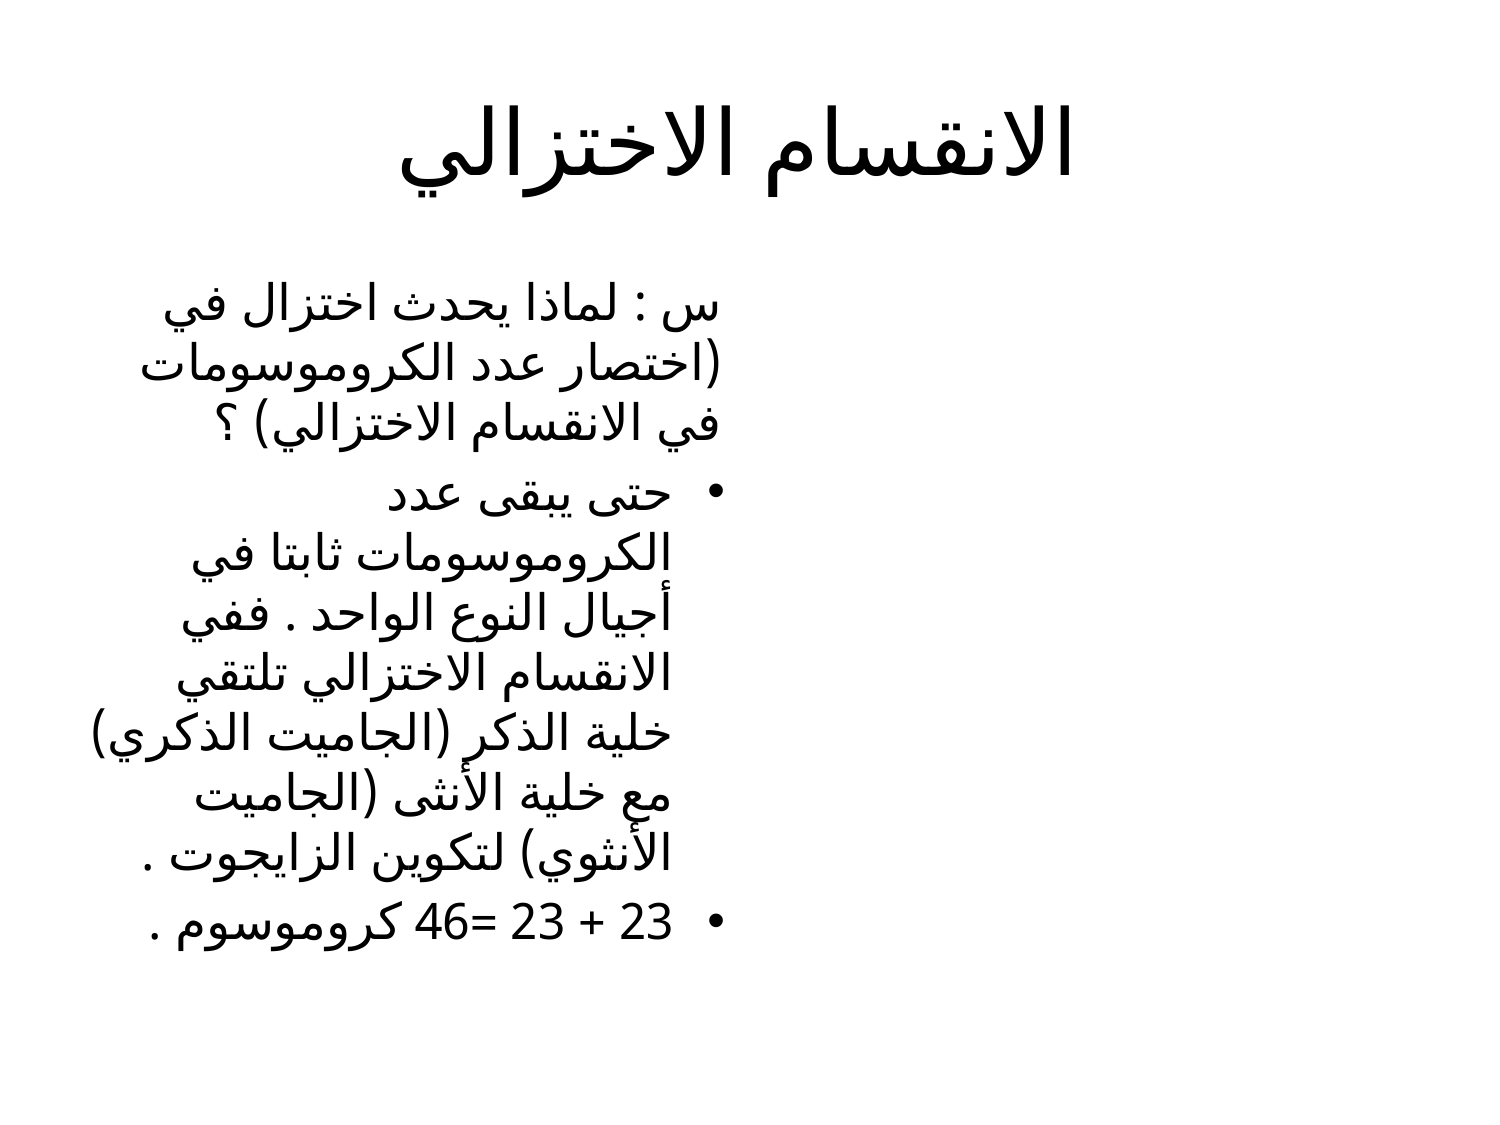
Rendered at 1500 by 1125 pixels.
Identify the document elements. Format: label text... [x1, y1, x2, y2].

list س : لماذا يحدث اختزال في (اختصار عدد الكروموسومات في الانقسام الاختزالي) ؟ حتى يبقى عدد الكروموسومات ثابتا في أجيال النوع الواحد . ففي الانقسام الاختزالي تلتقي خلية الذكر (الجاميت الذكري) مع خلية الأنثى (الجاميت الأنثوي) لتكوين الزايجوت . 23 + 23 =46 كروموسوم . [75, 262, 738, 1005]
title الانقسام الاختزالي [75, 45, 1425, 233]
